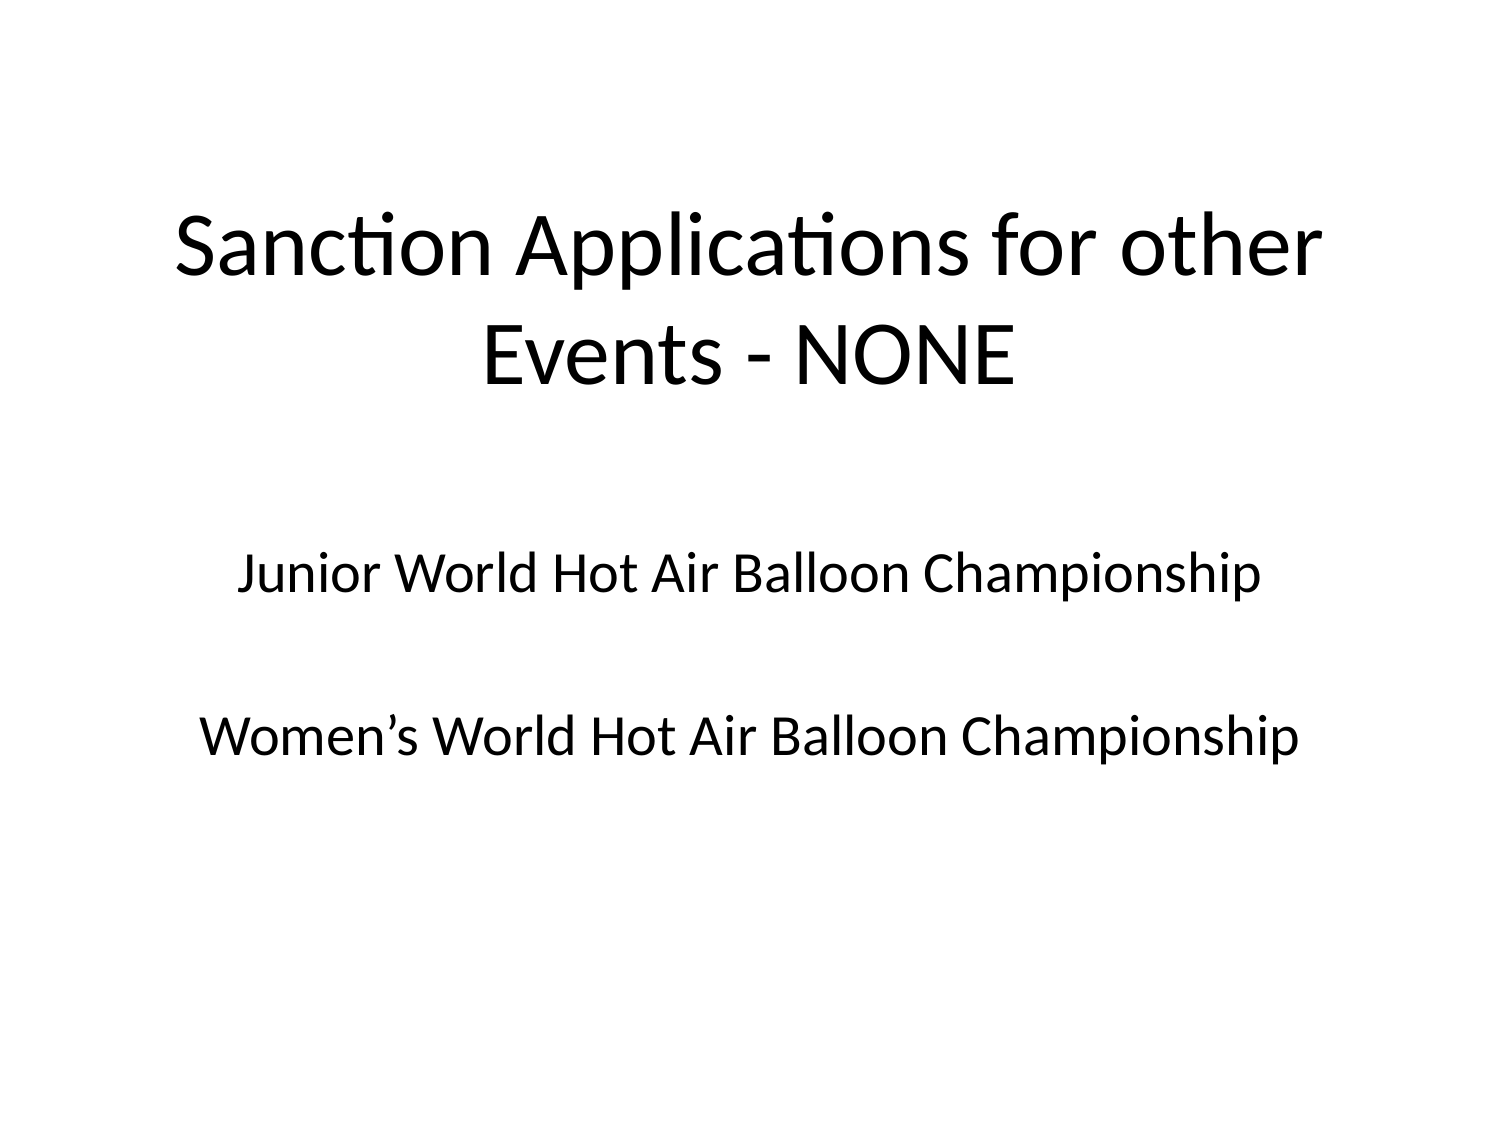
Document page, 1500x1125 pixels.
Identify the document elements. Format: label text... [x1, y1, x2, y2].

title Sanction Applications for other Events - NONE [112, 172, 1388, 414]
subtitle Junior World Hot Air Balloon Championship Women’s World Hot Air Balloon Championship [171, 527, 1329, 815]
